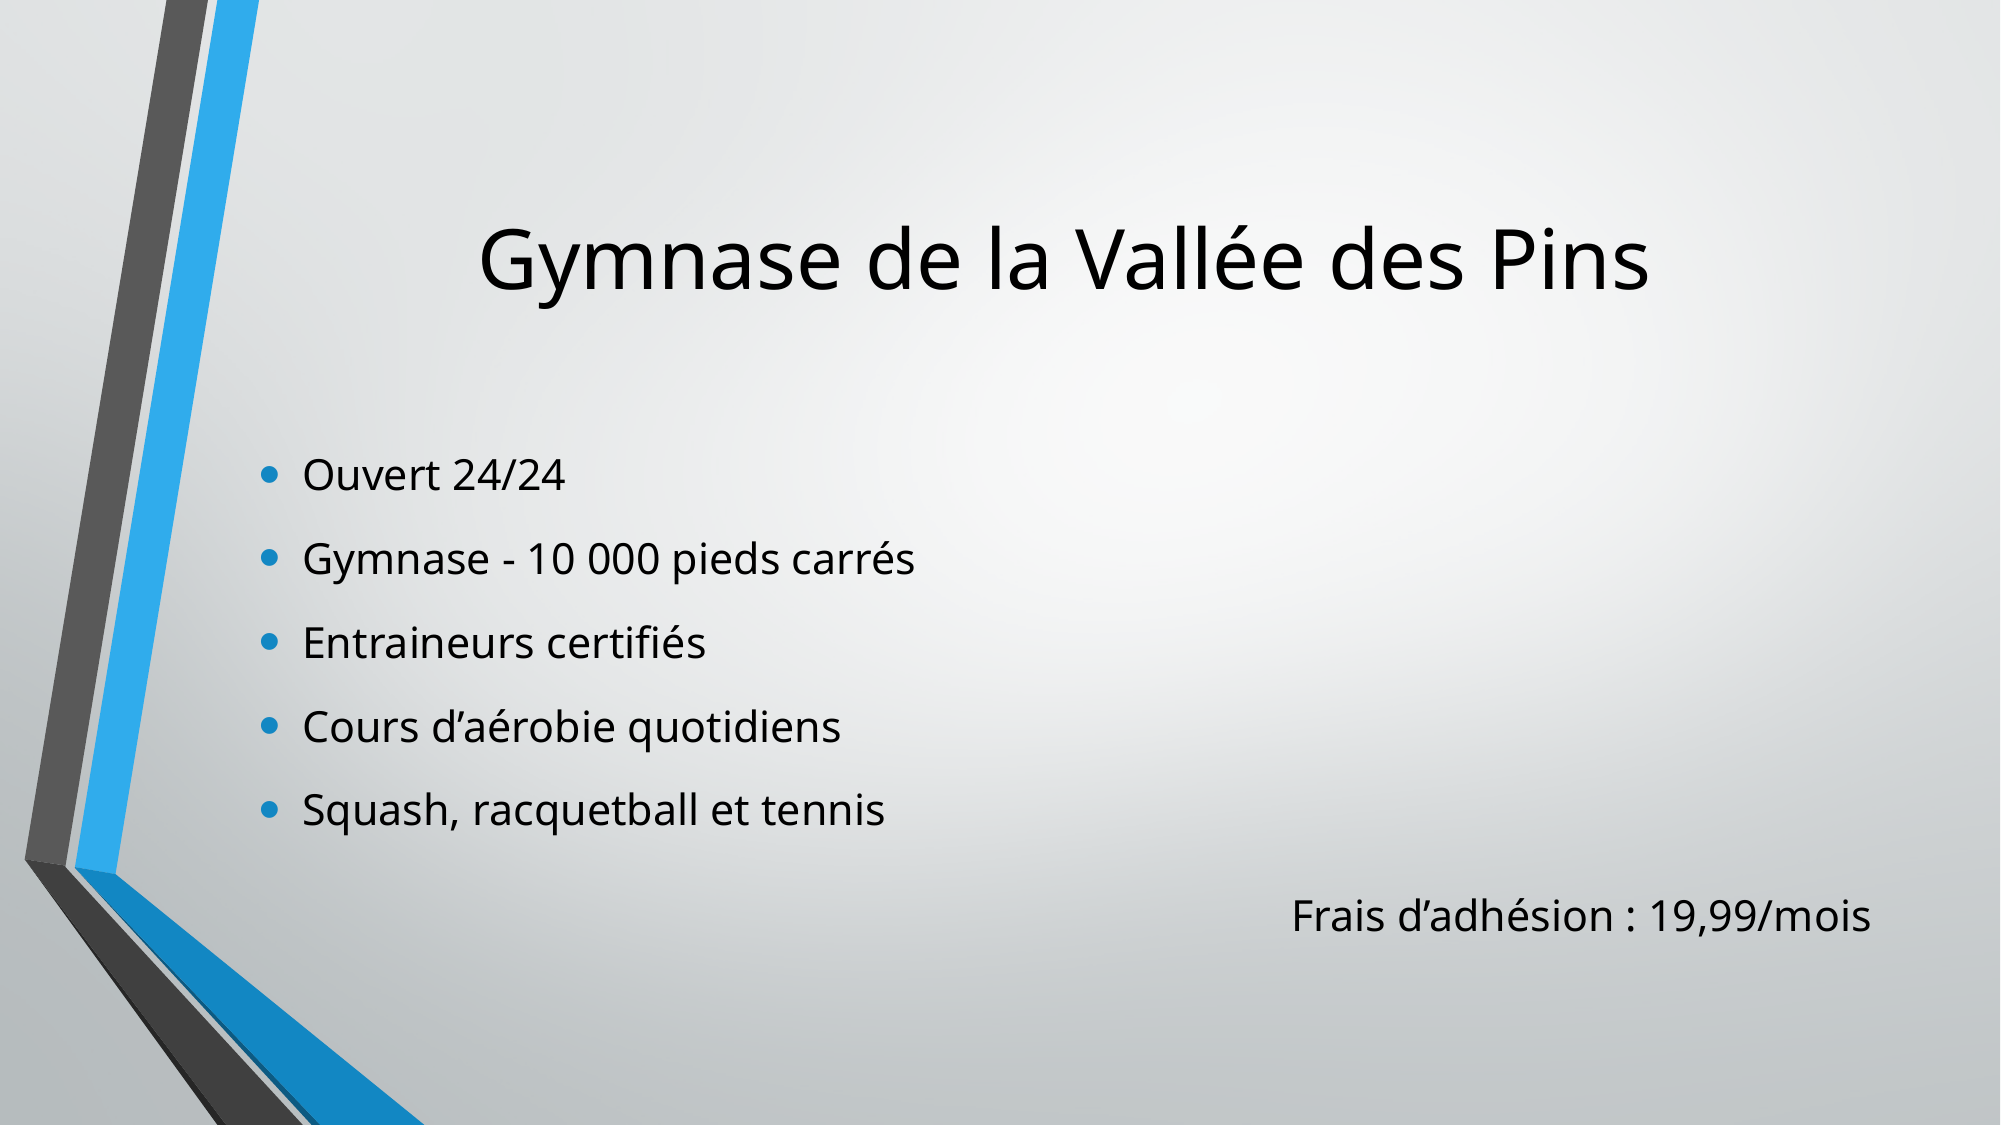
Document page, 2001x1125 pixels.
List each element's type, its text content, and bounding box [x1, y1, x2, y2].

list Ouvert 24/24 Gymnase - 10 000 pieds carrés Entraineurs certifiés Cours d’aérobie quotidiens Squash, racquetball et tennis Frais d’adhésion : 19,99/mois [243, 437, 1887, 950]
title Gymnase de la Vallée des Pins [243, 112, 1887, 400]
